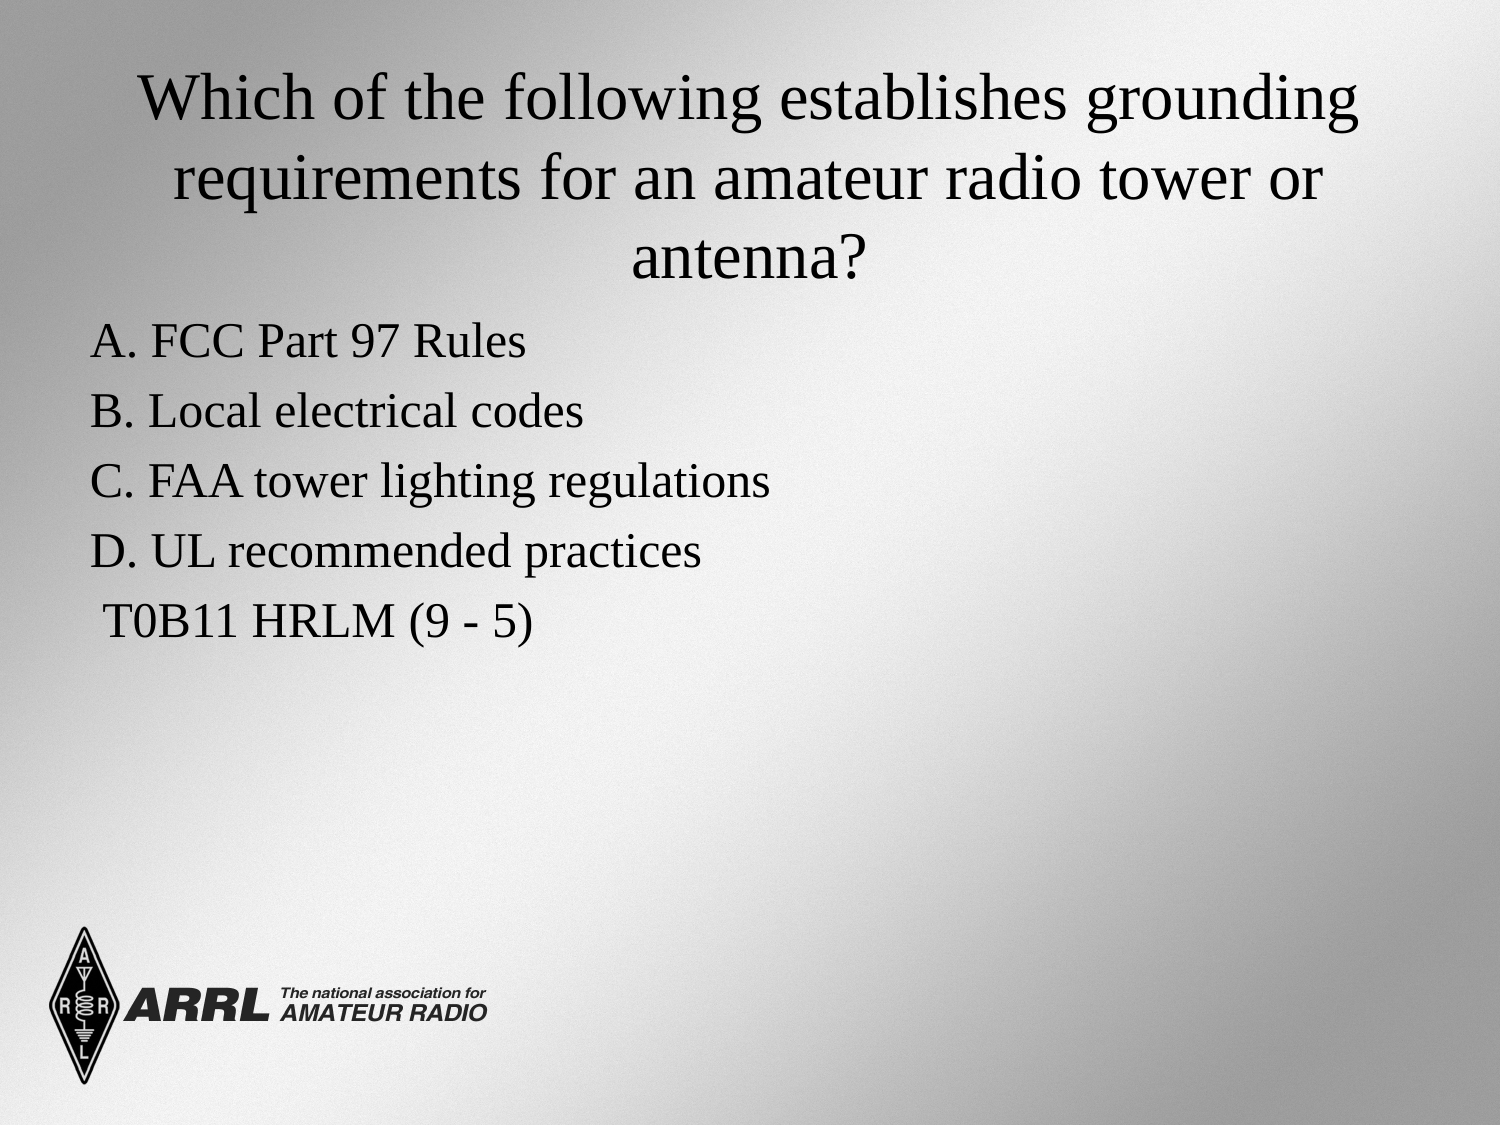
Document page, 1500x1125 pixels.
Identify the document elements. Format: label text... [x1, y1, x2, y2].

title Which of the following establishes grounding requirements for an amateur radio tower or antenna? [75, 45, 1425, 233]
list A. FCC Part 97 Rules B. Local electrical codes C. FAA tower lighting regulations D. UL recommended practices T0B11 HRLM (9 - 5) [75, 299, 1425, 1005]
picture [0, 0, 1500, 1125]
